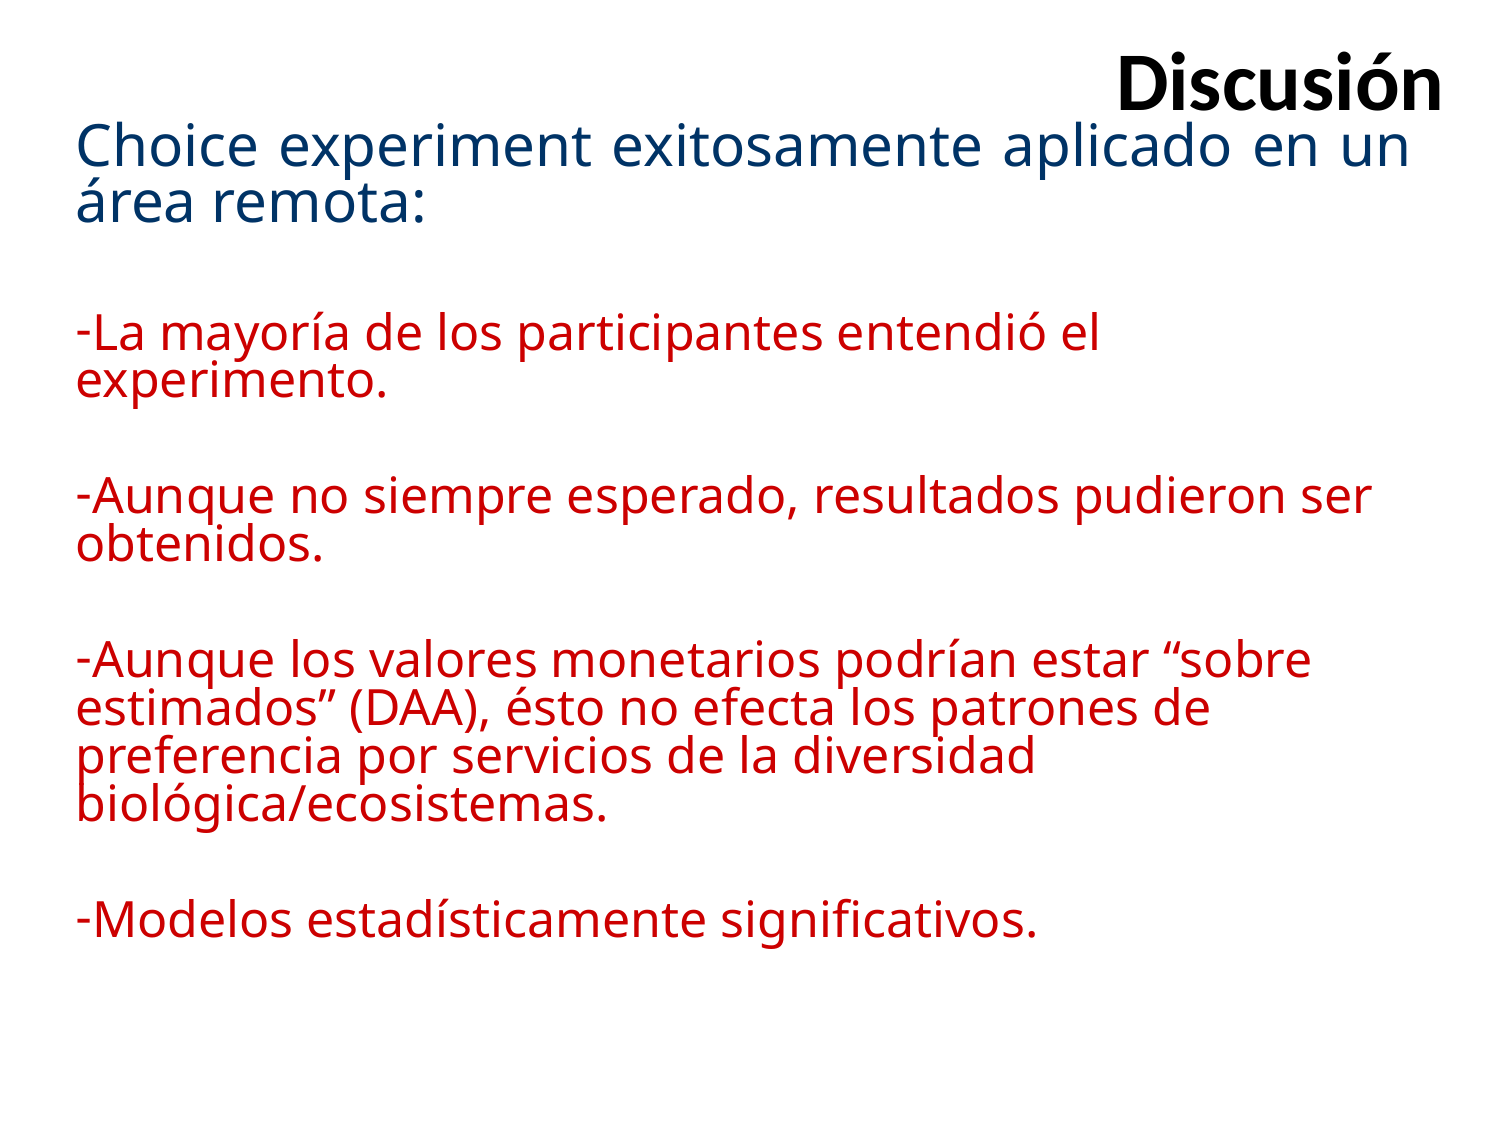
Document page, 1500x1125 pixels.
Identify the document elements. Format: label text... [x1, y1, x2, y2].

subtitle Choice experiment exitosamente aplicado en un área remota: La mayoría de los participantes entendió el experimento. Aunque no siempre esperado, resultados pudieron ser obtenidos. Aunque los valores monetarios podrían estar “sobre estimados” (DAA), ésto no efecta los patrones de preferencia por servicios de la diversidad biológica/ecosistemas. Modelos estadísticamente significativos. [60, 114, 1428, 1015]
title Discusión [129, 0, 1475, 155]
